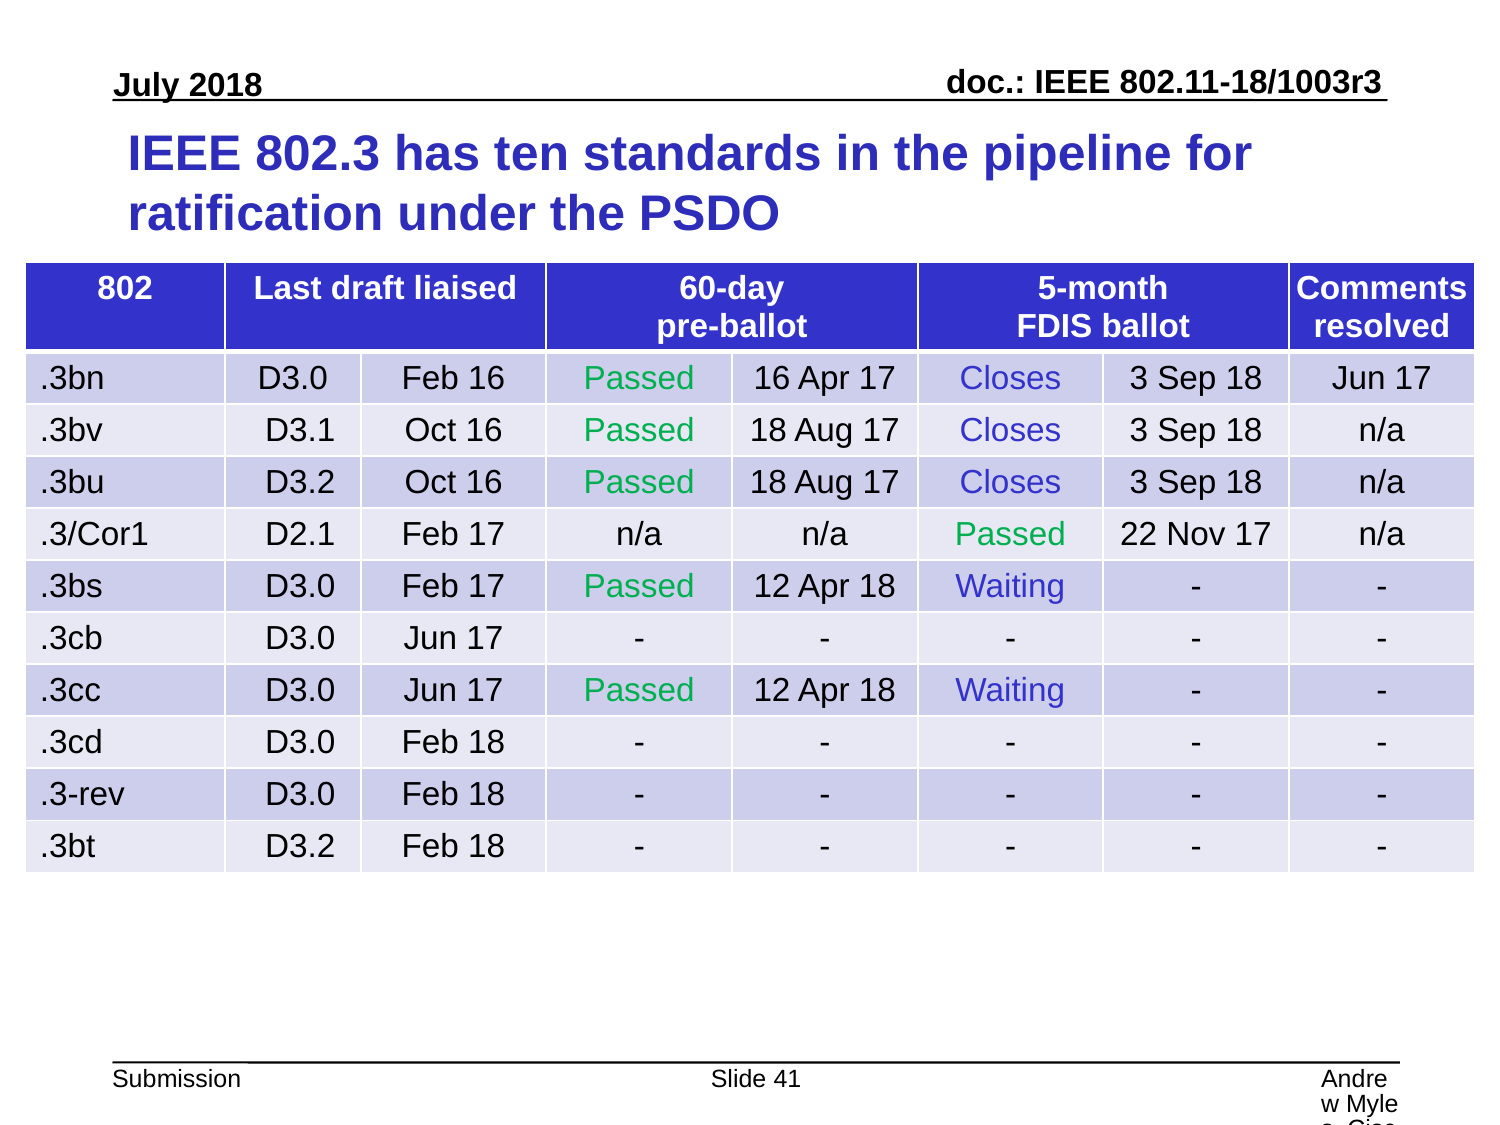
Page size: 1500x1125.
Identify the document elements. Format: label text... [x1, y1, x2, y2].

slide_number Slide 41 [709, 1061, 803, 1093]
table_header Last draft liaised [226, 263, 545, 349]
table_cell - [919, 769, 1102, 820]
table_cell .3/Cor1 [26, 509, 224, 559]
table_cell 12 Apr 18 [733, 665, 917, 715]
table_cell 3 Sep 18 [1104, 354, 1288, 403]
table_cell Passed [547, 405, 731, 455]
table_cell 3 Sep 18 [1104, 405, 1288, 455]
table_cell - [1290, 769, 1474, 820]
table_cell .3cd [26, 717, 224, 767]
table_cell n/a [1290, 509, 1474, 559]
table_cell Feb 18 [362, 769, 545, 820]
table_cell - [1104, 561, 1288, 611]
table_cell - [733, 613, 917, 663]
table_cell Feb 16 [362, 354, 545, 403]
table_cell Feb 17 [362, 509, 545, 559]
table_cell n/a [547, 509, 731, 559]
table_header 5-month FDIS ballot [919, 263, 1288, 349]
table_cell D3.0 [226, 354, 360, 403]
table_cell - [1290, 821, 1474, 872]
table_cell Closes [919, 405, 1102, 455]
table_cell - [1290, 717, 1474, 767]
table_cell - [919, 613, 1102, 663]
table_cell - [1104, 665, 1288, 715]
table_cell n/a [733, 509, 917, 559]
footer Andrew Myles, Cisco [1320, 1061, 1402, 1093]
table_cell .3cc [26, 665, 224, 715]
table_cell - [1290, 613, 1474, 663]
table_cell .3bn [26, 354, 224, 403]
table_cell D3.0 [226, 613, 360, 663]
table_cell Passed [547, 354, 731, 403]
table_header 60-day pre-ballot [547, 263, 917, 349]
table_cell - [919, 821, 1102, 872]
table_cell - [547, 717, 731, 767]
table_cell D3.0 [226, 665, 360, 715]
table_cell D3.0 [226, 769, 360, 820]
table_cell Waiting [919, 665, 1102, 715]
table_cell D2.1 [226, 509, 360, 559]
table_cell 18 Aug 17 [733, 405, 917, 455]
table_cell - [733, 821, 917, 872]
table_cell Jun 17 [362, 665, 545, 715]
table_cell Closes [919, 354, 1102, 403]
table_cell Oct 16 [362, 457, 545, 507]
table_cell 3 Sep 18 [1104, 457, 1288, 507]
table_cell .3bs [26, 561, 224, 611]
table_cell 16 Apr 17 [733, 354, 917, 403]
table_cell Passed [919, 509, 1102, 559]
table_cell n/a [1290, 457, 1474, 507]
table_cell - [733, 717, 917, 767]
table_cell D3.0 [226, 561, 360, 611]
title IEEE 802.3 has ten standards in the pipeline for ratification under the PSDO [112, 112, 1388, 262]
table_cell - [1104, 717, 1288, 767]
table_cell - [547, 821, 731, 872]
table_cell 12 Apr 18 [733, 561, 917, 611]
table_cell Jun 17 [362, 613, 545, 663]
table_cell 22 Nov 17 [1104, 509, 1288, 559]
table_header 802 [26, 263, 224, 349]
table_cell D3.0 [226, 717, 360, 767]
table_cell Passed [547, 665, 731, 715]
table_cell .3cb [26, 613, 224, 663]
table_cell .3bu [26, 457, 224, 507]
table_cell 18 Aug 17 [733, 457, 917, 507]
table_cell D3.2 [226, 457, 360, 507]
table_cell Waiting [919, 561, 1102, 611]
table_cell - [547, 613, 731, 663]
table_cell - [1290, 561, 1474, 611]
table_cell Feb 17 [362, 561, 545, 611]
table_cell - [919, 717, 1102, 767]
table_cell Closes [919, 457, 1102, 507]
table_cell Passed [547, 561, 731, 611]
table_cell - [1104, 613, 1288, 663]
table_cell Passed [547, 457, 731, 507]
table_cell Jun 17 [1290, 354, 1474, 403]
table_cell D3.2 [226, 821, 360, 872]
table_cell .3-rev [26, 769, 224, 820]
table_header Comments resolved [1290, 263, 1474, 349]
table_cell D3.1 [226, 405, 360, 455]
table_cell - [1104, 769, 1288, 820]
table_cell - [547, 769, 731, 820]
table_cell - [733, 769, 917, 820]
table_cell .3bv [26, 405, 224, 455]
table_cell .3bt [26, 821, 224, 872]
table_cell n/a [1290, 405, 1474, 455]
table_cell Feb 18 [362, 717, 545, 767]
table_cell Oct 16 [362, 405, 545, 455]
table_cell Feb 18 [362, 821, 545, 872]
table_cell - [1290, 665, 1474, 715]
table_cell - [1104, 821, 1288, 872]
